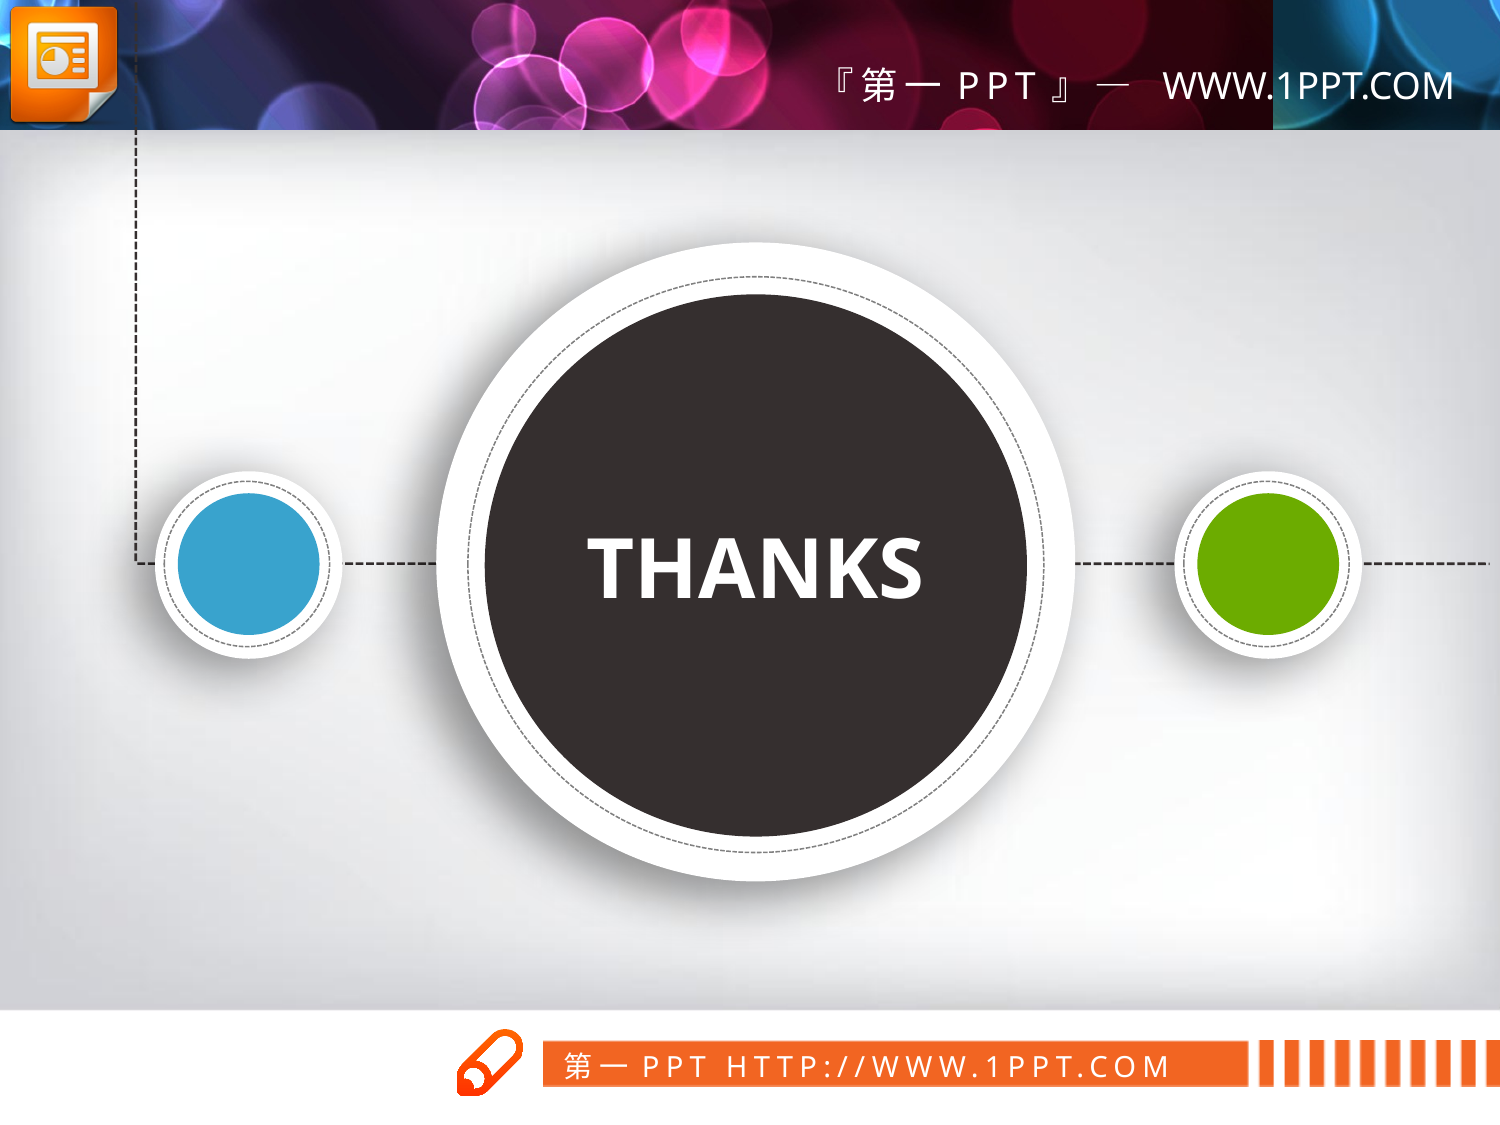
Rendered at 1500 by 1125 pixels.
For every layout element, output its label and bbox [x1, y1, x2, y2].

text_box [163, 480, 331, 561]
text_box [153, 469, 345, 561]
text_box [1183, 571, 1350, 648]
picture [0, 0, 1500, 1012]
text_box [163, 571, 331, 648]
picture [543, 1040, 1500, 1087]
text_box [153, 571, 345, 661]
text_box [1172, 571, 1364, 661]
text_box [435, 242, 1076, 882]
text_box [1172, 469, 1365, 561]
text_box [1183, 480, 1350, 561]
